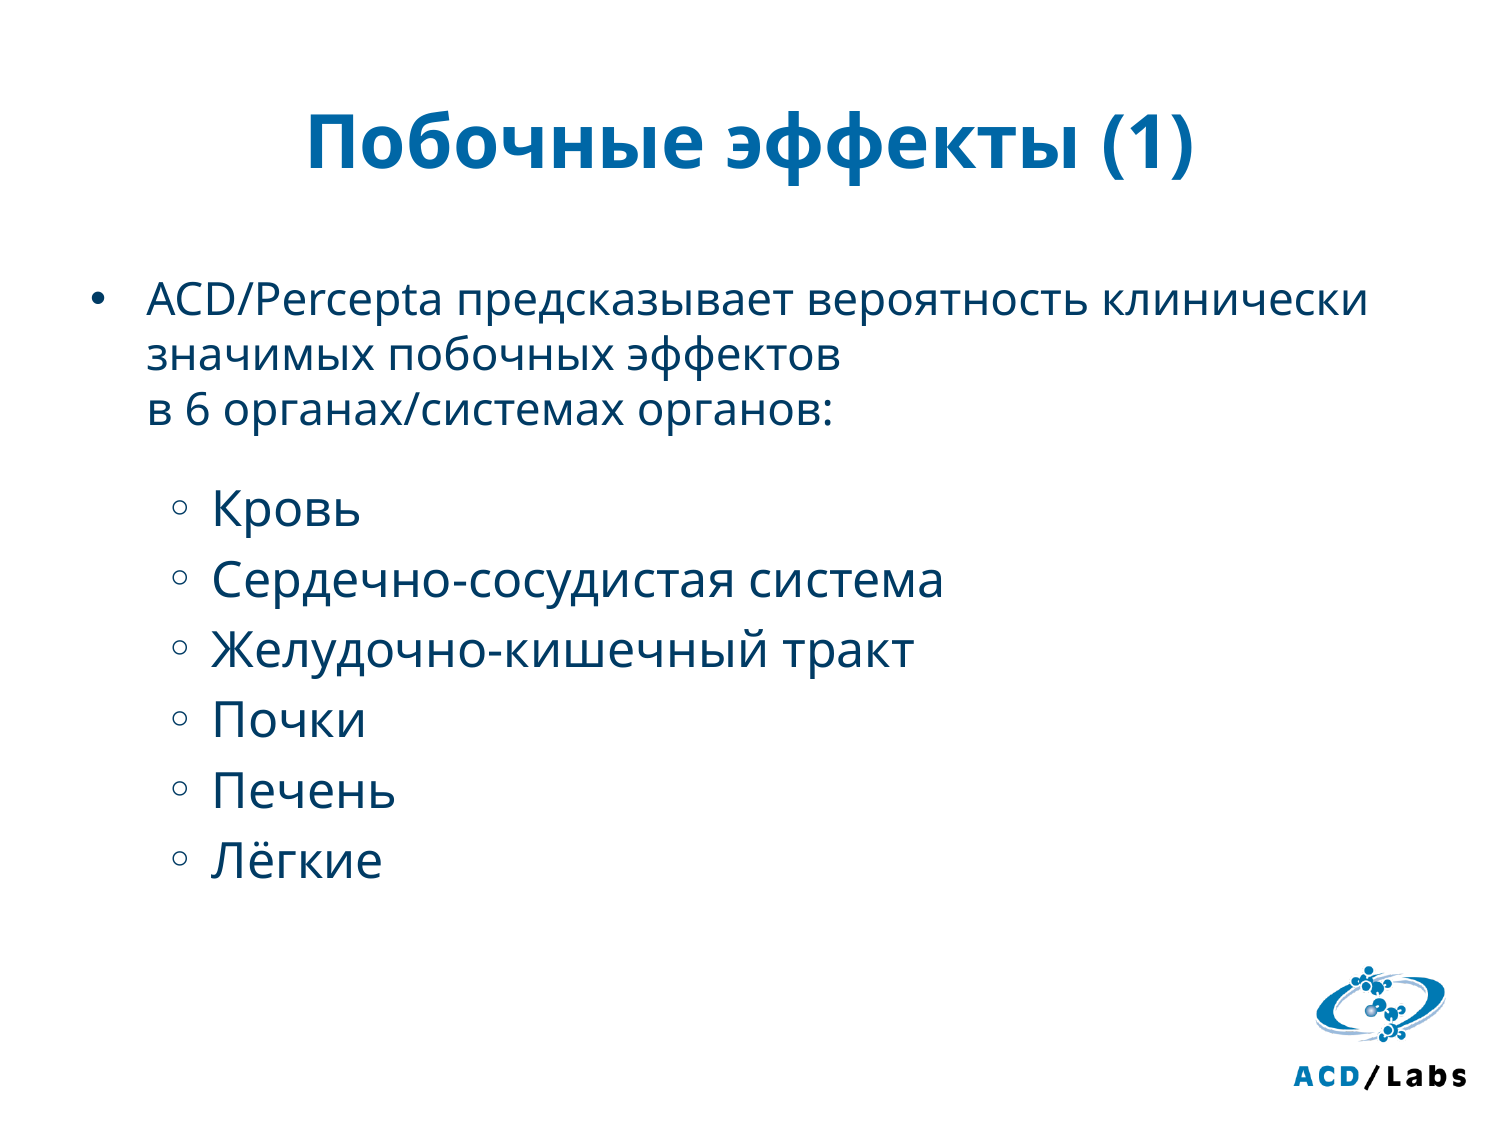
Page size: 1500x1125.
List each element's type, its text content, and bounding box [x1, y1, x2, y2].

picture [1385, 1006, 1397, 1012]
list ACD/Percepta предсказывает вероятность клинически значимых побочных эффектов в 6 органах/системах органов: Кровь Сердечно-сосудистая система Желудочно-кишечный тракт Почки Печень Лёгкие [74, 262, 1426, 1006]
title Побочные эффекты (1) [74, 44, 1426, 233]
picture [1293, 964, 1471, 1101]
